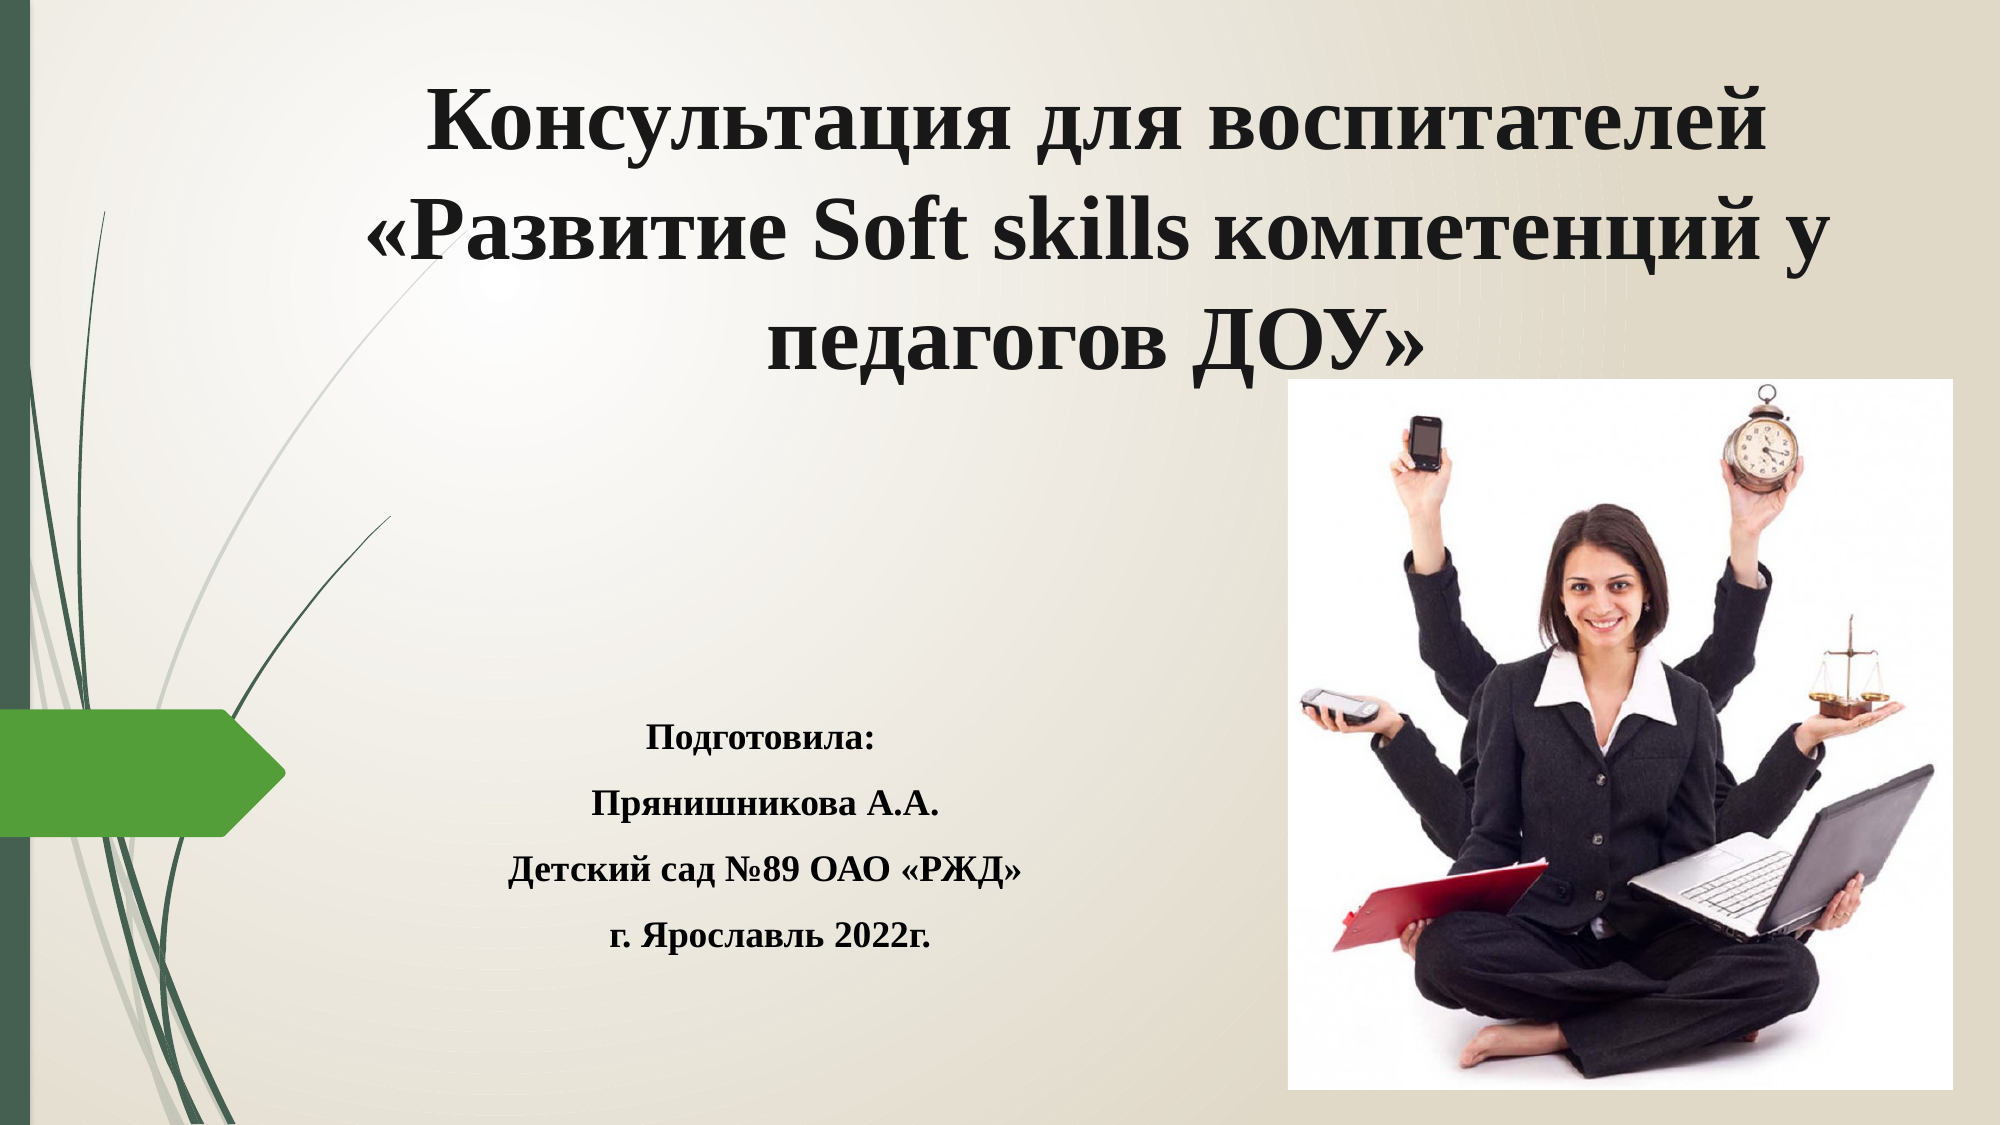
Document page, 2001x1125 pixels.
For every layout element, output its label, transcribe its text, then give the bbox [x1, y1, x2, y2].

text_box Консультация для воспитателей «Развитие Soft skills компетенций у педагогов ДОУ» [243, 50, 1953, 396]
picture [1287, 378, 1953, 1090]
subtitle Подготовила: Прянишникова А.А. Детский сад №89 ОАО «РЖД» г. Ярославль 2022г. [324, 704, 1207, 785]
